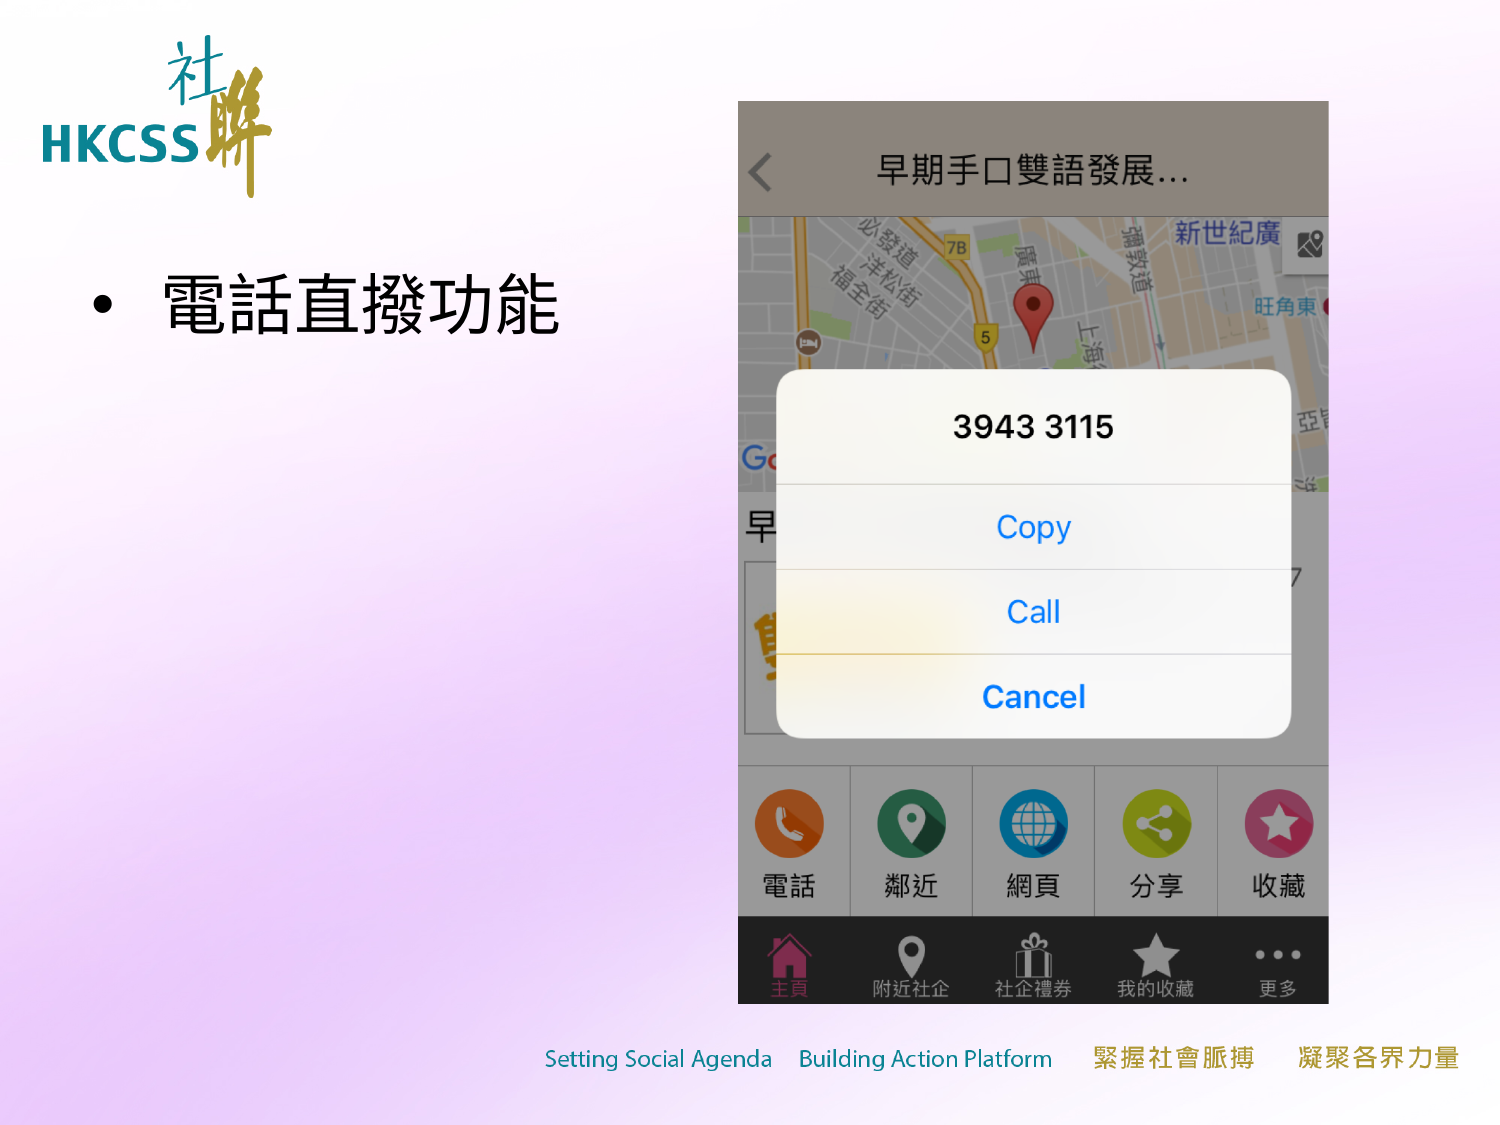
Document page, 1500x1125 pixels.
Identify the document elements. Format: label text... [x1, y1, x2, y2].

picture [0, 0, 1500, 1125]
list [737, 101, 1330, 1004]
text_box 電話直撥功能 [76, 255, 732, 998]
